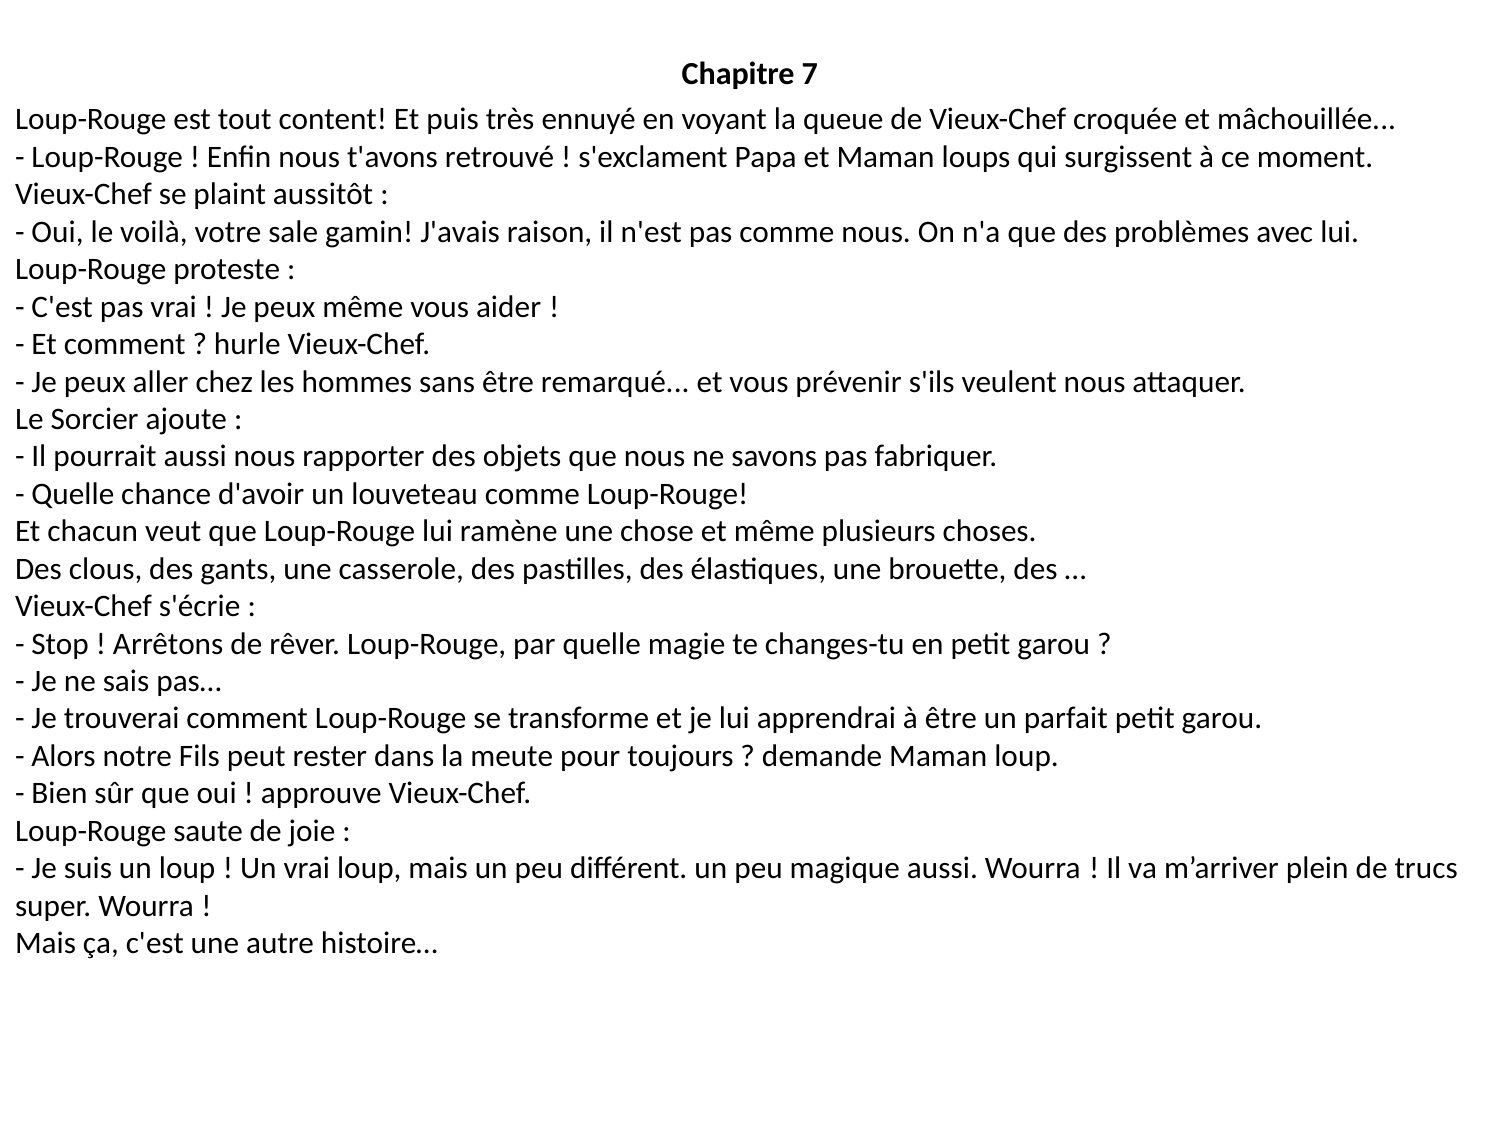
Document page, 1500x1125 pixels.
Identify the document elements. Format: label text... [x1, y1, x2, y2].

title Chapitre 7 [75, 45, 1425, 91]
list Loup-Rouge est tout content! Et puis très ennuyé en voyant la queue de Vieux-Chef croquée et mâchouillée... - Loup-Rouge ! Enfin nous t'avons retrouvé ! s'exclament Papa et Maman loups qui surgissent à ce moment. Vieux-Chef se plaint aussitôt : - Oui, le voilà, votre sale gamin! J'avais raison, il n'est pas comme nous. On n'a que des problèmes avec lui. Loup-Rouge proteste : - C'est pas vrai ! Je peux même vous aider ! - Et comment ? hurle Vieux-Chef. - Je peux aller chez les hommes sans être remarqué... et vous prévenir s'ils veulent nous attaquer. Le Sorcier ajoute : - Il pourrait aussi nous rapporter des objets que nous ne savons pas fabriquer. - Quelle chance d'avoir un louveteau comme Loup-Rouge! Et chacun veut que Loup-Rouge lui ramène une chose et même plusieurs choses. Des clous, des gants, une casserole, des pastilles, des élastiques, une brouette, des … Vieux-Chef s'écrie : - Stop ! Arrêtons de rêver. Loup-Rouge, par quelle magie te changes-tu en petit garou ? - Je ne sais pas… - Je trouverai comment Loup-Rouge se transforme et je lui apprendrai à être un parfait petit garou. - Alors notre Fils peut rester dans la meute pour toujours ? demande Maman loup. - Bien sûr que oui ! approuve Vieux-Chef. Loup-Rouge saute de joie : - Je suis un loup ! Un vrai loup, mais un peu différent. un peu magique aussi. Wourra ! Il va m’arriver plein de trucs super. Wourra ! Mais ça, c'est une autre histoire… [0, 91, 1500, 1125]
